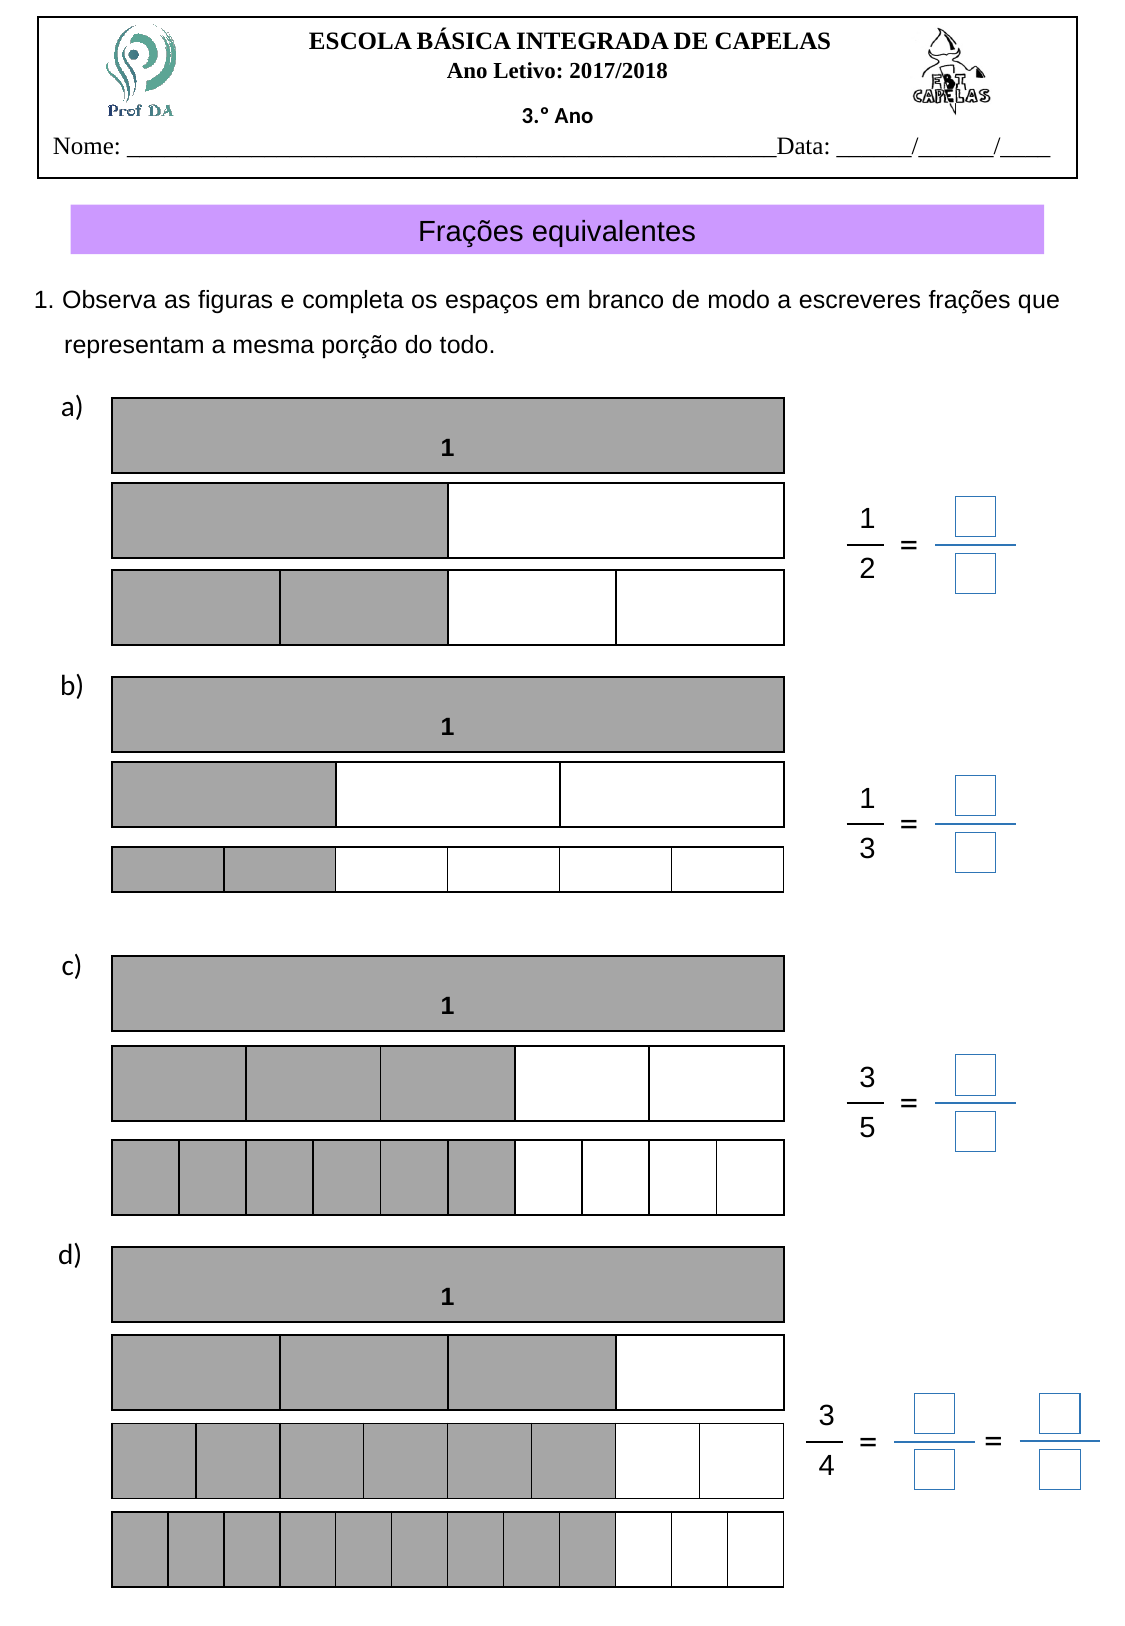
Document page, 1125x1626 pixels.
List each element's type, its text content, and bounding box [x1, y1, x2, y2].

table_cell 3 [848, 825, 882, 873]
table_header [672, 1513, 727, 1586]
table_header [281, 571, 447, 644]
table_header 1 [848, 775, 882, 823]
picture [910, 26, 993, 116]
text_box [935, 496, 1016, 594]
table_header [448, 1424, 531, 1498]
table_header [560, 1513, 615, 1586]
table_cell 4 [808, 1443, 841, 1491]
table_header [728, 1513, 783, 1586]
table_header [247, 1141, 312, 1214]
text_box = [843, 1409, 893, 1470]
table_header 1 [113, 399, 783, 472]
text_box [894, 1393, 975, 1490]
table_header [717, 1141, 783, 1214]
table_header [113, 848, 223, 891]
table_header [113, 1047, 245, 1120]
table_header [336, 848, 447, 891]
table_cell 2 [848, 546, 882, 594]
table_header [113, 1513, 167, 1586]
text_box = [884, 791, 934, 852]
table_header [560, 848, 671, 891]
table_header [616, 1424, 699, 1498]
table_header [449, 1141, 514, 1214]
text_box = [884, 1070, 934, 1131]
text_box Frações equivalentes [70, 204, 1045, 255]
table_header [516, 1141, 581, 1214]
table_header [617, 571, 783, 644]
table_header [449, 484, 783, 557]
text_box = [884, 512, 934, 573]
text_box c) [46, 938, 98, 989]
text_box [935, 1054, 1016, 1152]
table_header [314, 1141, 380, 1214]
text_box d) [43, 1228, 98, 1278]
table_header [504, 1513, 559, 1586]
table_header 1 [113, 1248, 783, 1321]
table_header 1 [848, 496, 882, 544]
table_header [700, 1424, 783, 1498]
picture [106, 24, 176, 116]
table_header [449, 571, 615, 644]
table_header [281, 1336, 447, 1409]
table_header [448, 1513, 503, 1586]
table_header [381, 1047, 514, 1120]
table_header [113, 763, 335, 826]
table_header [449, 1336, 615, 1409]
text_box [1019, 1393, 1101, 1490]
text_box = [975, 1408, 1019, 1469]
table_header [197, 1424, 279, 1498]
table_header 3 [808, 1393, 841, 1441]
table_header [364, 1424, 447, 1498]
table_header [113, 1141, 178, 1214]
table_header [113, 1424, 195, 1498]
table_header [225, 848, 335, 891]
text_box 1. Observa as figuras e completa os espaços em branco de modo a escreveres frações que representam a mesma porção do todo. [18, 261, 1077, 366]
text_box ESCOLA BÁSICA INTEGRADA DE CAPELAS Ano Letivo: 2017/2018 3.º Ano Nome: ____________________________________________________Data: ______/______/____ [37, 16, 1077, 179]
table_header [113, 1336, 279, 1409]
table_header [169, 1513, 223, 1586]
table_header 1 [113, 957, 783, 1030]
text_box b) [45, 659, 100, 710]
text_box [935, 775, 1016, 873]
table_header [180, 1141, 245, 1214]
table_header [281, 1513, 335, 1586]
table_header [616, 1513, 671, 1586]
table_header [650, 1047, 783, 1120]
table_header [113, 571, 279, 644]
table_header [392, 1513, 447, 1586]
table_header 1 [113, 678, 783, 751]
table_cell 5 [848, 1104, 882, 1152]
table_header [448, 848, 559, 891]
table_header [516, 1047, 648, 1120]
table_header [650, 1141, 716, 1214]
table_header [337, 763, 559, 826]
table_header [281, 1424, 363, 1498]
table_header [672, 848, 783, 891]
table_header 3 [848, 1054, 882, 1102]
table_header [336, 1513, 391, 1586]
table_header [617, 1336, 783, 1409]
table_header [247, 1047, 380, 1120]
table_header [532, 1424, 615, 1498]
table_header [381, 1141, 447, 1214]
text_box a) [45, 380, 99, 430]
table_header [561, 763, 783, 826]
table_header [583, 1141, 648, 1214]
table_header [113, 484, 447, 557]
table_header [225, 1513, 279, 1586]
